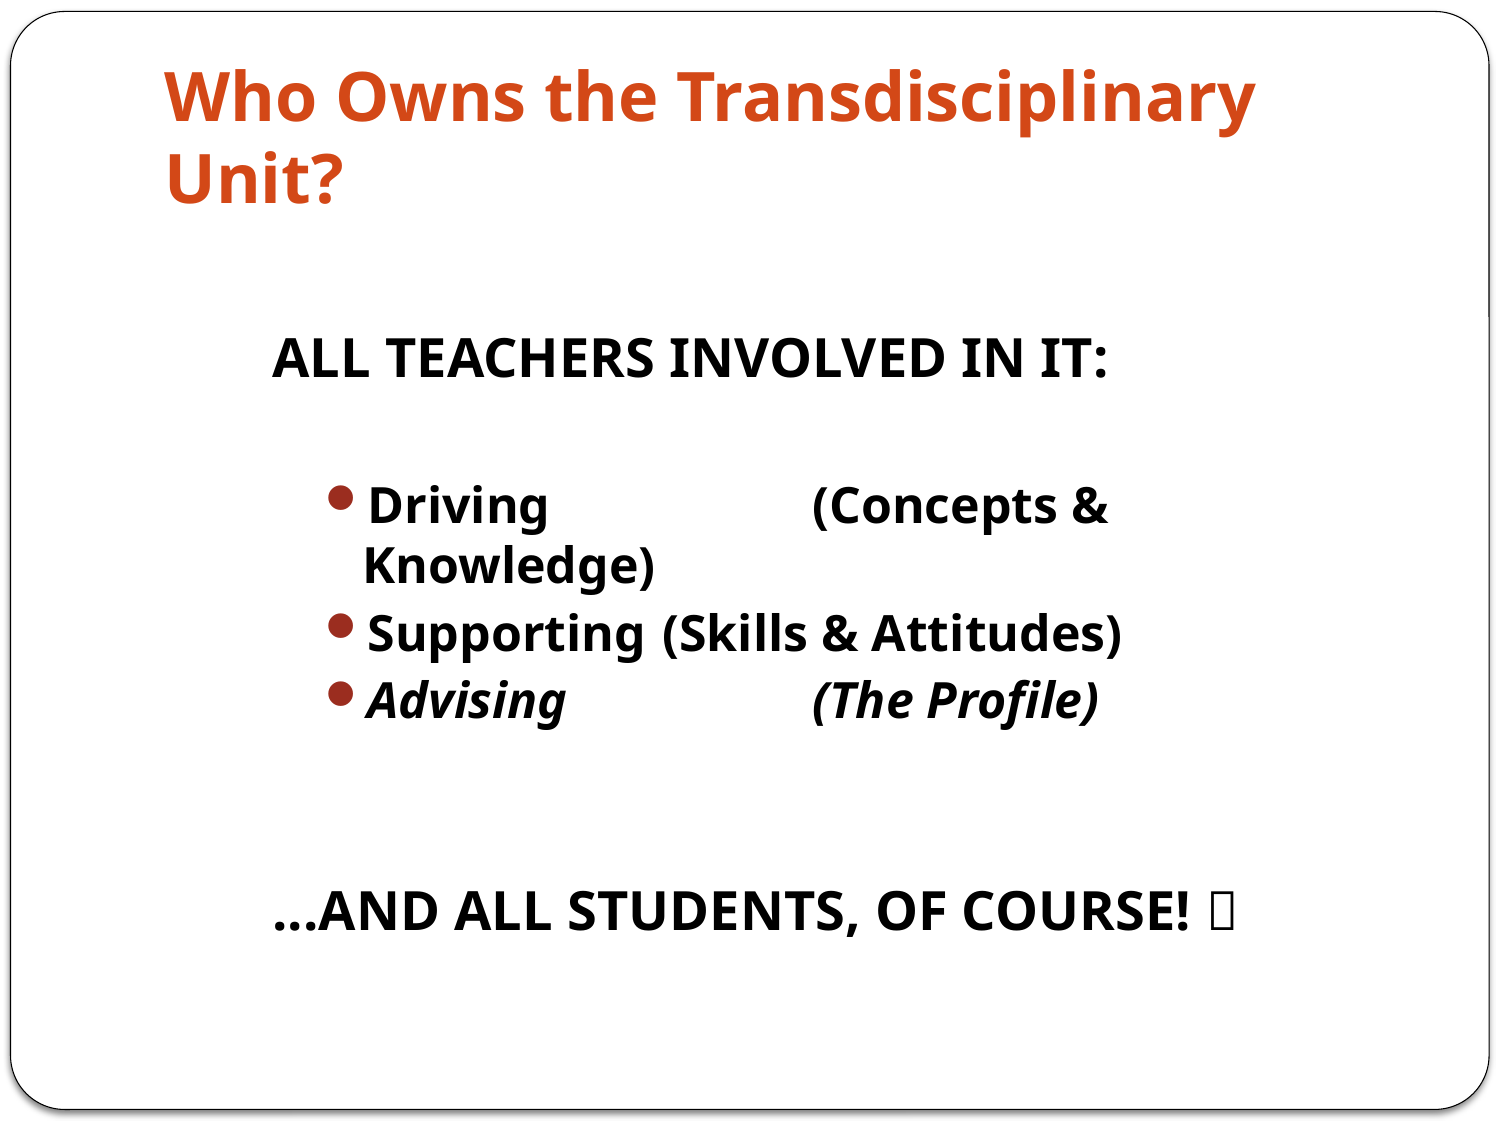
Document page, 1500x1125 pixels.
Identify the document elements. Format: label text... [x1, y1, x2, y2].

title Who Owns the Transdisciplinary Unit? [150, 45, 1425, 233]
list ALL TEACHERS INVOLVED IN IT: Driving (Concepts & Knowledge) Supporting (Skills & Attitudes) Advising (The Profile) ...AND ALL STUDENTS, OF COURSE!  [257, 316, 1313, 1001]
